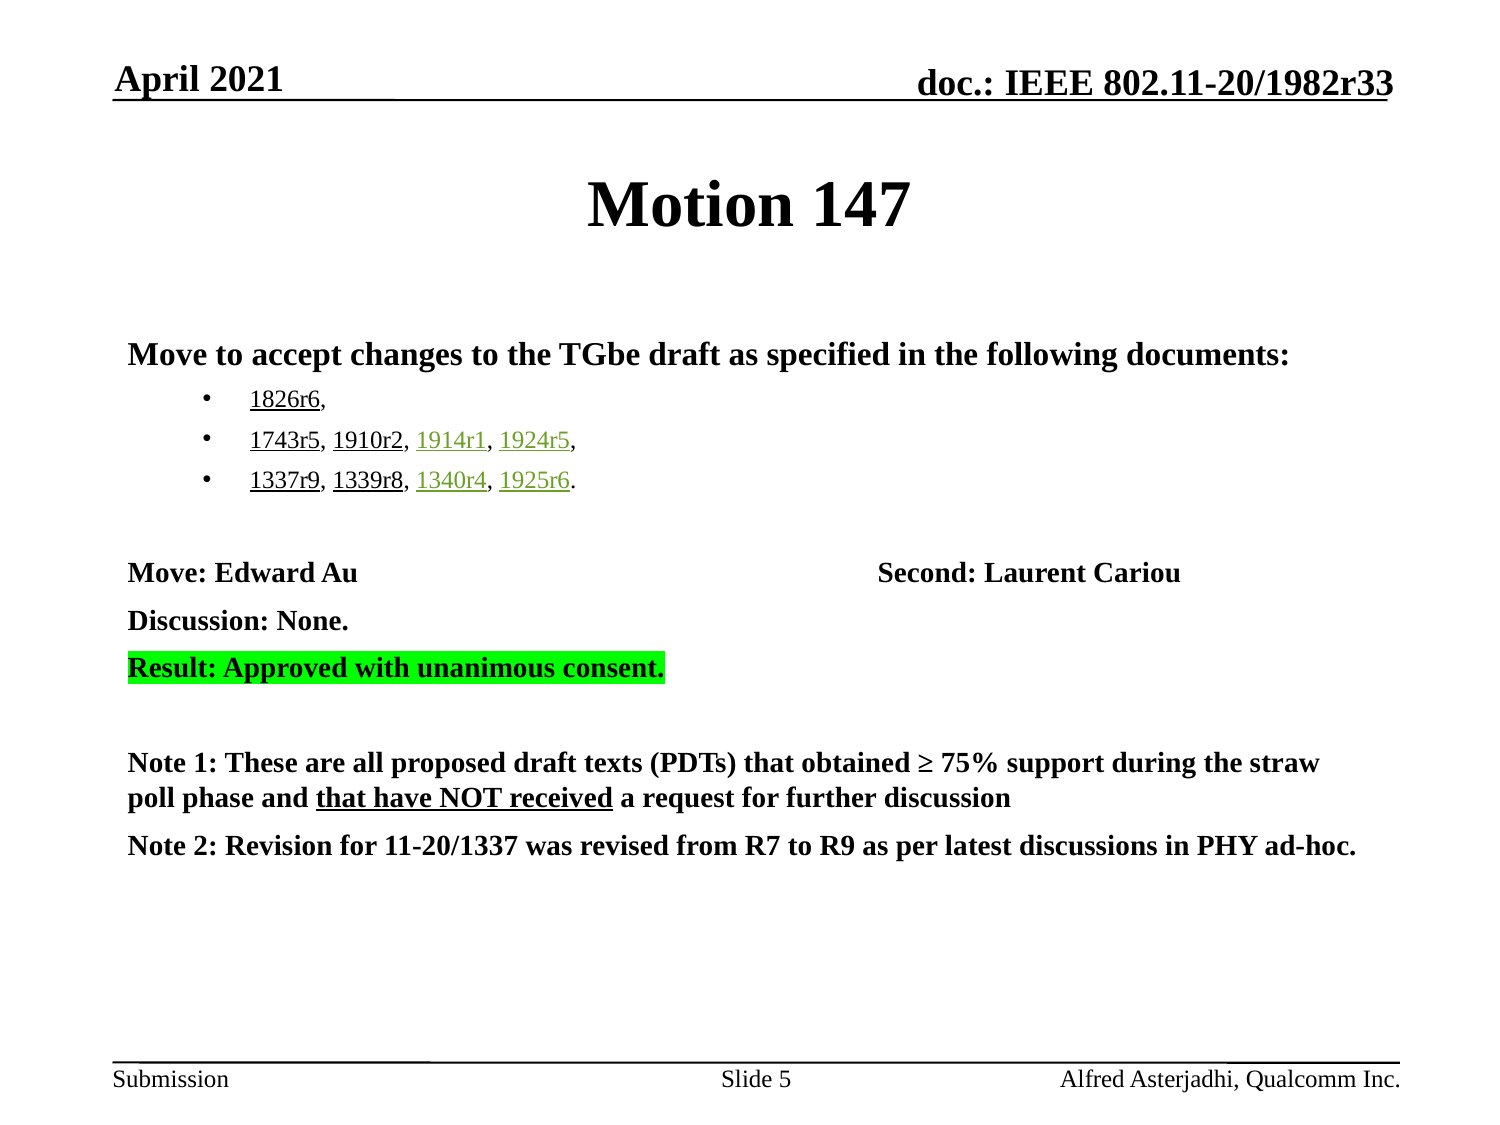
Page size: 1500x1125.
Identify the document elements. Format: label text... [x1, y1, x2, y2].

list Move to accept changes to the TGbe draft as specified in the following documents: 1826r6, 1743r5, 1910r2, 1914r1, 1924r5, 1337r9, 1339r8, 1340r4, 1925r6. Move: Edward Au Second: Laurent Cariou Discussion: None. Result: Approved with unanimous consent. Note 1: These are all proposed draft texts (PDTs) that obtained ≥ 75% support during the straw poll phase and that have NOT received a request for further discussion Note 2: Revision for 11-20/1337 was revised from R7 to R9 as per latest discussions in PHY ad-hoc. [112, 324, 1388, 1051]
title Motion 147 [112, 112, 1388, 288]
footer Alfred Asterjadhi, Qualcomm Inc. [878, 1061, 1402, 1093]
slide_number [114, 54, 423, 100]
slide_number Slide 5 [712, 1061, 800, 1123]
